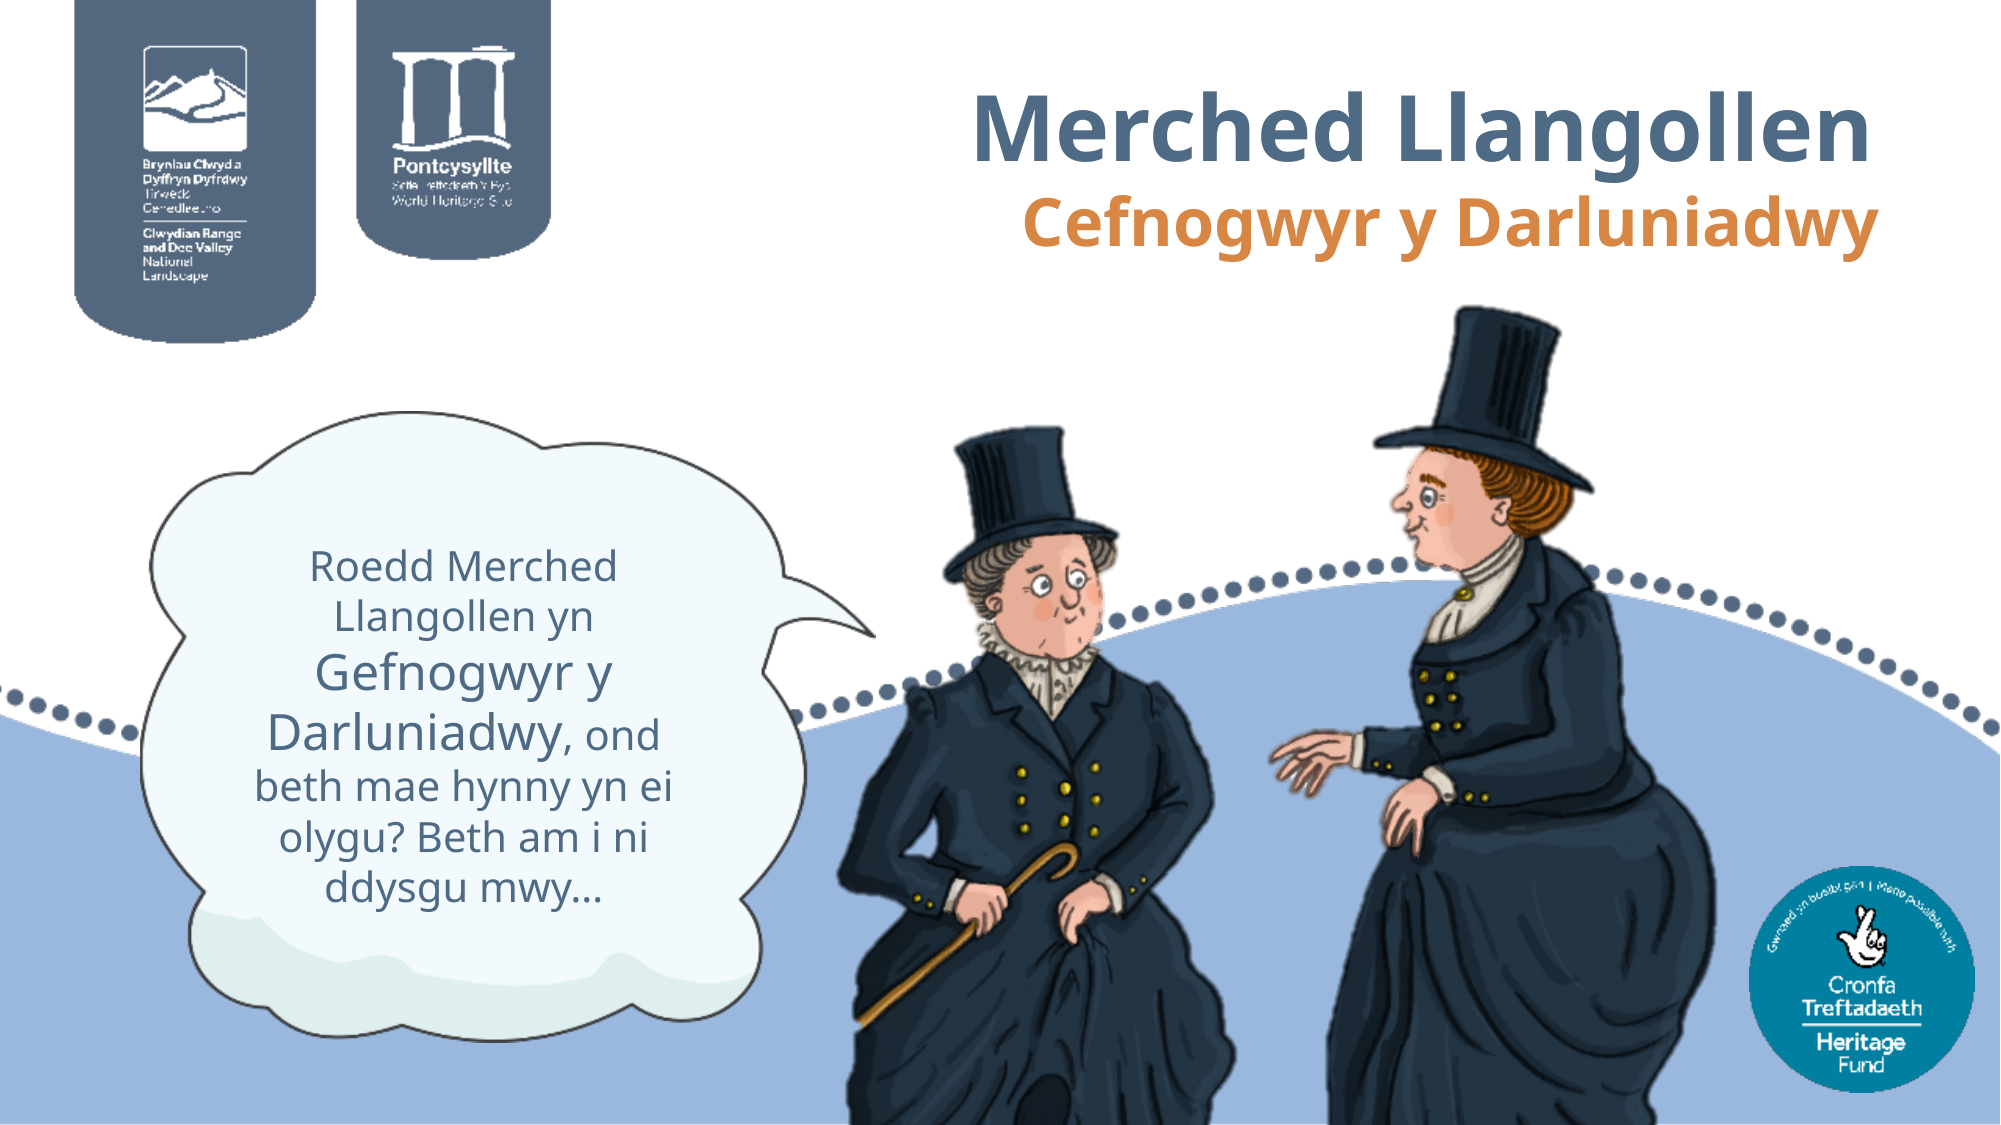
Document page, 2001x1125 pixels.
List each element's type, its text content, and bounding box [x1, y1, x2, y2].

text_box Merched Llangollen Cefnogwyr y Darluniadwy [584, 62, 1913, 268]
picture [42, 0, 584, 345]
picture [0, 172, 2000, 1125]
